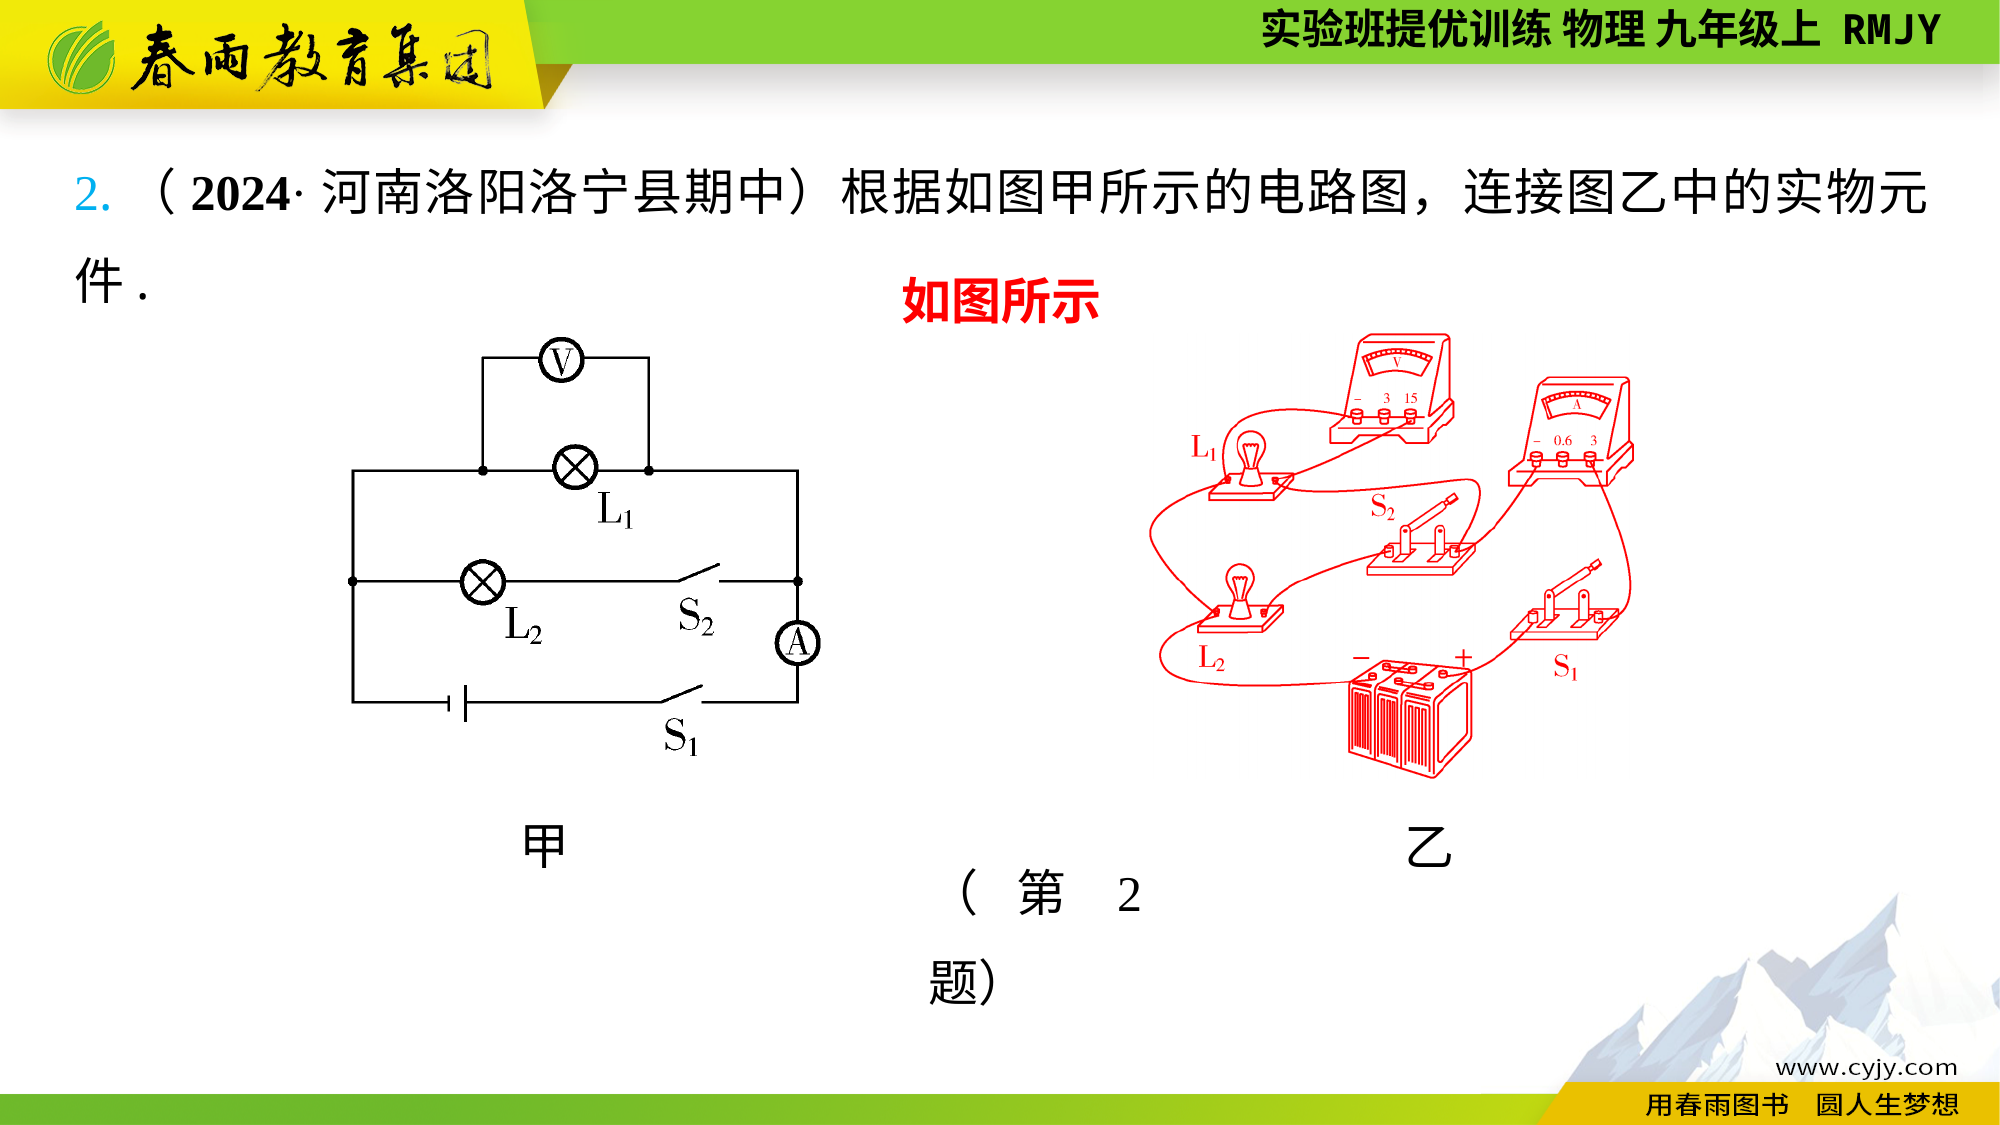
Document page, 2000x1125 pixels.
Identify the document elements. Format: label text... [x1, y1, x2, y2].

list 2.（2024·河南洛阳洛宁县期中）根据如图甲所示的电路图，连接图乙中的实物元件. [59, 122, 1944, 217]
text_box 甲 [504, 777, 585, 882]
text_box （第2题） [914, 824, 1169, 929]
picture [0, 0, 2000, 1125]
text_box 乙 [1390, 793, 1471, 883]
text_box 如图所示 [886, 231, 1117, 337]
